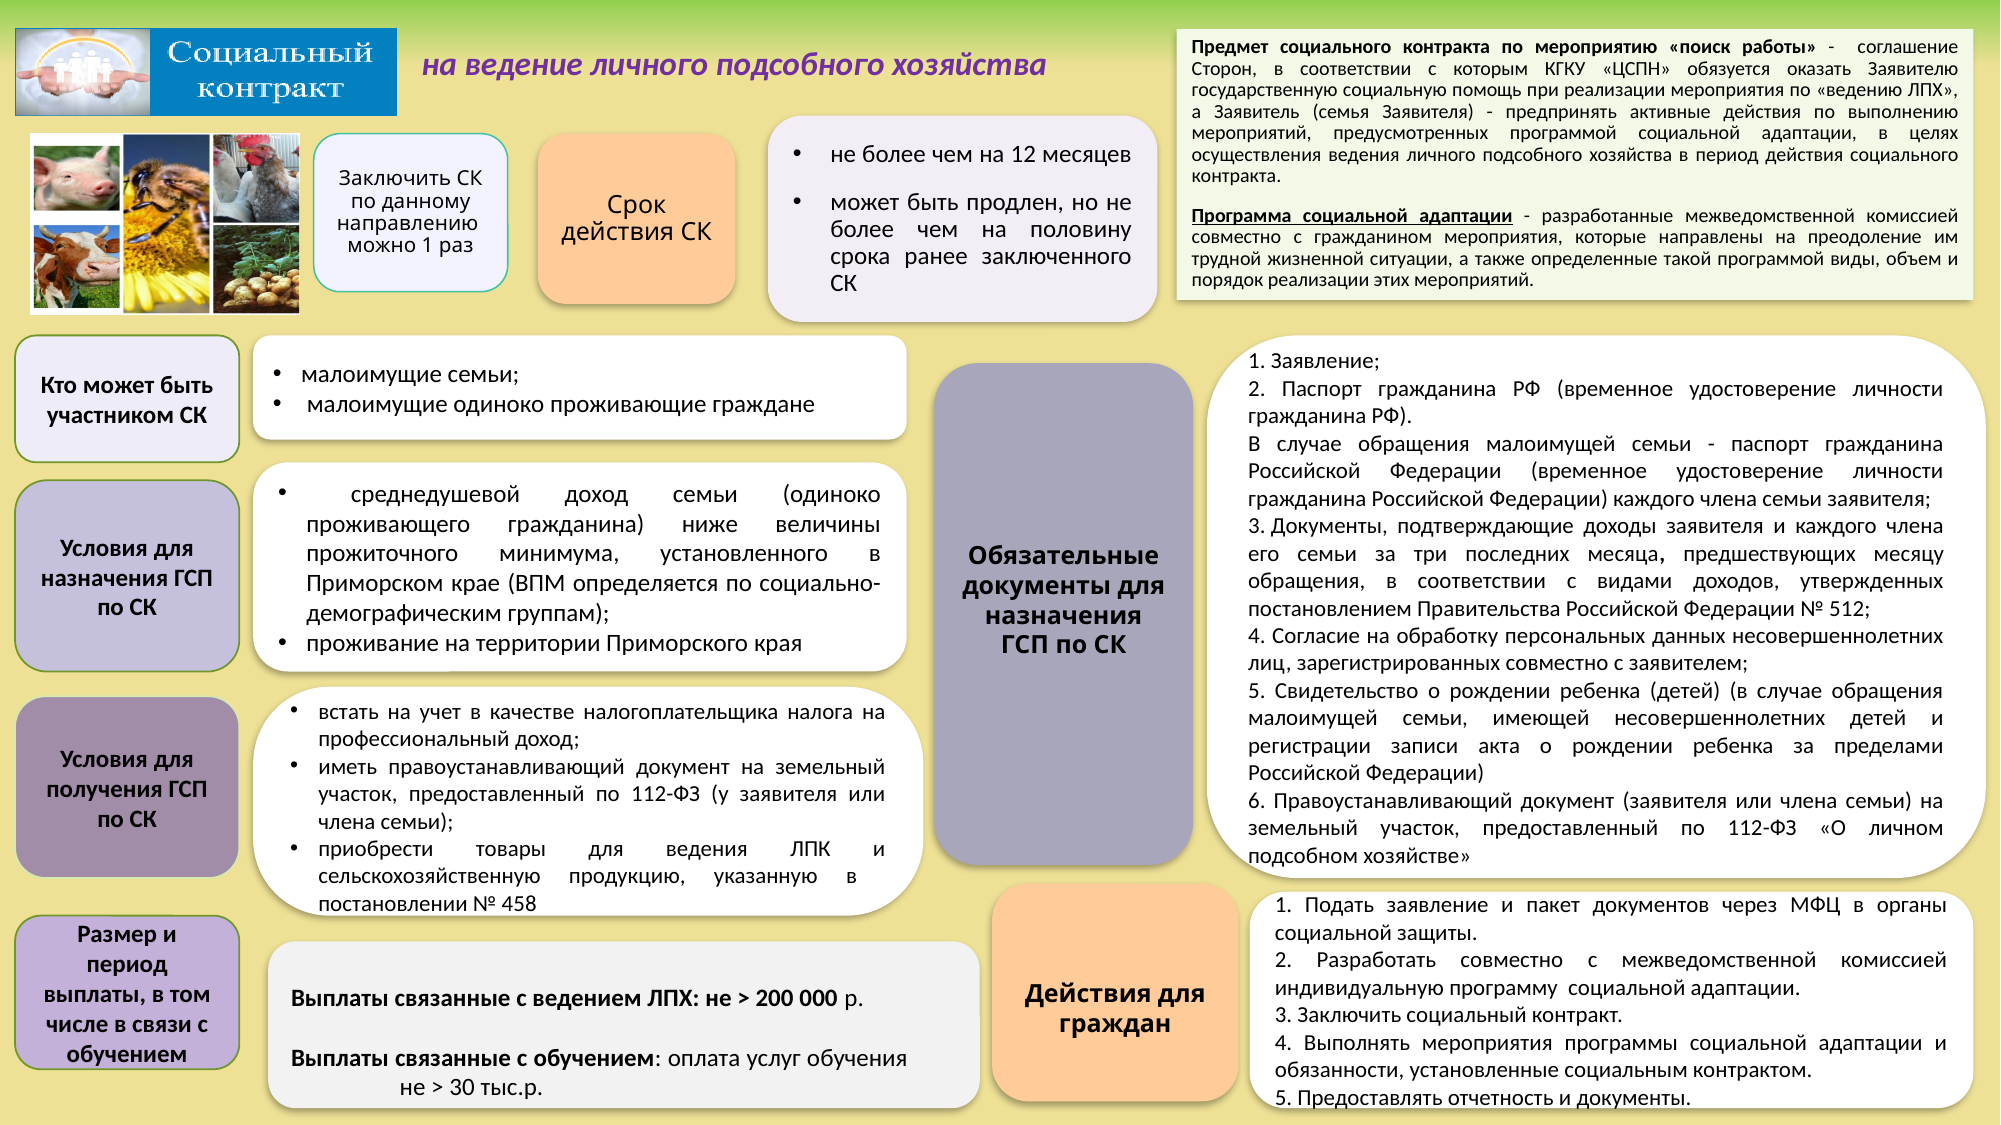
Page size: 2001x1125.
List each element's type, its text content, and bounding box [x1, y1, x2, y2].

picture [312, 84, 324, 96]
picture [365, 49, 369, 61]
text_box среднедушевой доход семьи (одиноко проживающего гражданина) ниже величины прожиточного минимума, установленного в Приморском крае (ВПМ определяется по социально-демографическим группам); проживание на территории Приморского края [252, 461, 908, 673]
picture [284, 84, 290, 95]
picture [17, 30, 149, 116]
text_box Действия для граждан [991, 882, 1240, 1103]
picture [236, 49, 240, 61]
picture [195, 51, 200, 61]
text_box малоимущие семьи; малоимущие одиноко проживающие граждане [252, 334, 908, 441]
text_box 1. Заявление; 2. Паспорт гражданина РФ (временное удостоверение личности гражданина РФ). В случае обращения малоимущей семьи - паспорт гражданина Российской Федерации (временное удостоверение личности гражданина Российской Федерации) каждого члена семьи заявителя; 3. Документы, подтверждающие доходы заявителя и каждого члена его семьи за три последних месяца, предшествующих месяцу обращения, в соответствии с видами доходов, утвержденных постановлением Правительства Российской Федерации № 512; 4. Согласие на обработку персональных данных несовершеннолетних лиц, зарегистрированных совместно с заявителем; 5. Свидетельство о рождении ребенка (детей) (в случае обращения малоимущей семьи, имеющей несовершеннолетних детей и регистрации записи акта о рождении ребенка за пределами Российской Федерации) 6. Правоустанавливающий документ (заявителя или члена семьи) на земельный участок, предоставленный по 112-ФЗ «О личном подсобном хозяйстве» [1205, 334, 1987, 879]
text_box Срок действия СК [537, 132, 737, 305]
text_box Заключить СК по данному направлению можно 1 раз [312, 132, 509, 293]
text_box Выплаты связанные с ведением ЛПХ: не > 200 000 р. Выплаты связанные с обучением: оплата услуг обучения не > 30 тыс.р. [267, 940, 981, 1110]
picture [245, 49, 249, 61]
text_box Кто может быть участником СК [14, 334, 241, 464]
text_box Условия для получения ГСП по СК [14, 695, 241, 879]
picture [302, 84, 306, 96]
picture [168, 43, 175, 60]
picture [201, 84, 207, 96]
text_box встать на учет в качестве налогоплательщика налога на профессиональный доход; иметь правоустанавливающий документ на земельный участок, предоставленный по 112-ФЗ (у заявителя или члена семьи); приобрести товары для ведения ЛПК и сельскохозяйственную продукцию, указанную в постановлении № 458 [252, 685, 925, 917]
picture [356, 49, 360, 61]
text_box на ведение личного подсобного хозяйства [406, 34, 1180, 89]
text_box Обязательные документы для назначения ГСП по СК [933, 362, 1195, 866]
list Предмет социального контракта по мероприятию «поиск работы» - соглашение Сторон, в соответствии с которым КГКУ «ЦСПН» обязуется оказать Заявителю государственную социальную помощь при реализации мероприятия по «ведению ЛПХ», а Заявитель (семья Заявителя) - предпринять активные действия по выполнению мероприятий, предусмотренных программой социальной адаптации, в целях осуществления ведения личного подсобного хозяйства в период действия социального контракта. Программа социальной адаптации - разработанные межведомственной комиссией совместно с гражданином мероприятия, которые направлены на преодоление им трудной жизненной ситуации, а также определенные такой программой виды, объем и порядок реализации этих мероприятий. [1176, 28, 1974, 301]
text_box Условия для назначения ГСП по СК [14, 479, 241, 673]
text_box Размер и период выплаты, в том числе в связи с обучением [14, 914, 241, 1071]
picture [264, 49, 268, 61]
picture [217, 85, 222, 96]
picture [30, 133, 301, 316]
text_box 1. Подать заявление и пакет документов через МФЦ в органы социальной защиты. 2. Разработать совместно с межведомственной комиссией индивидуальную программу социальной адаптации. 3. Заключить социальный контракт. 4. Выполнять мероприятия программы социальной адаптации и обязанности, установленные социальным контрактом. 5. Предоставлять отчетность и документы. [1248, 890, 1975, 1110]
text_box не более чем на 12 месяцев может быть продлен, но не более чем на половину срока ранее заключенного СК [767, 114, 1159, 323]
